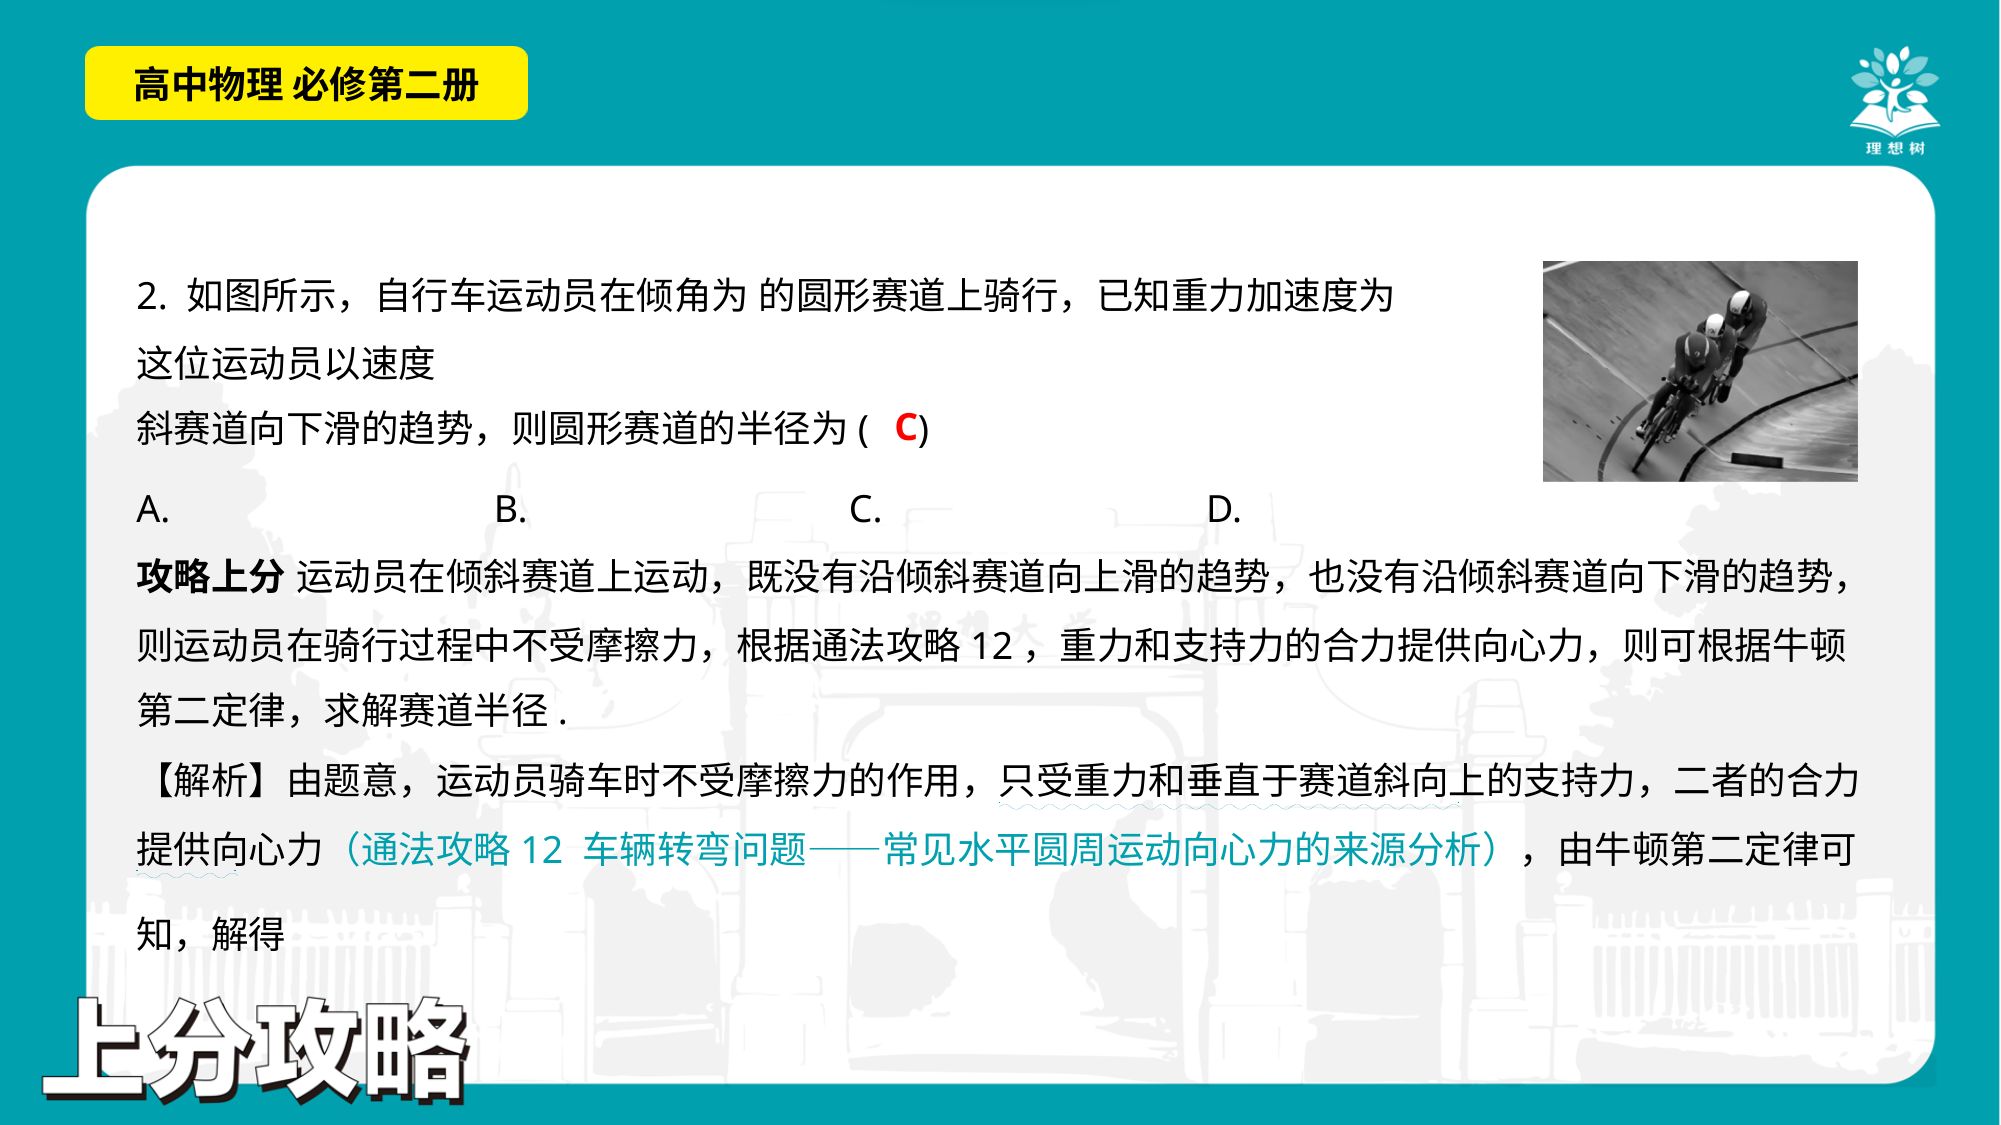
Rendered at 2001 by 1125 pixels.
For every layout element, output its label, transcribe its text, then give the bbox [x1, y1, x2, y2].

text_box . . [998, 732, 1874, 803]
text_box C [879, 383, 934, 442]
picture [0, 0, 2000, 1125]
text_box . . [135, 801, 325, 872]
text_box 攻略上分 运动员在倾斜赛道上运动，既没有沿倾斜赛道向上滑的趋势，也没有沿倾斜赛道向下滑的趋势， 则运动员在骑行过程中不受摩擦力，根据通法攻略12，重力和支持力的合力提供向心力，则可根据牛顿 第二定律，求解赛道半径. [136, 529, 1865, 725]
